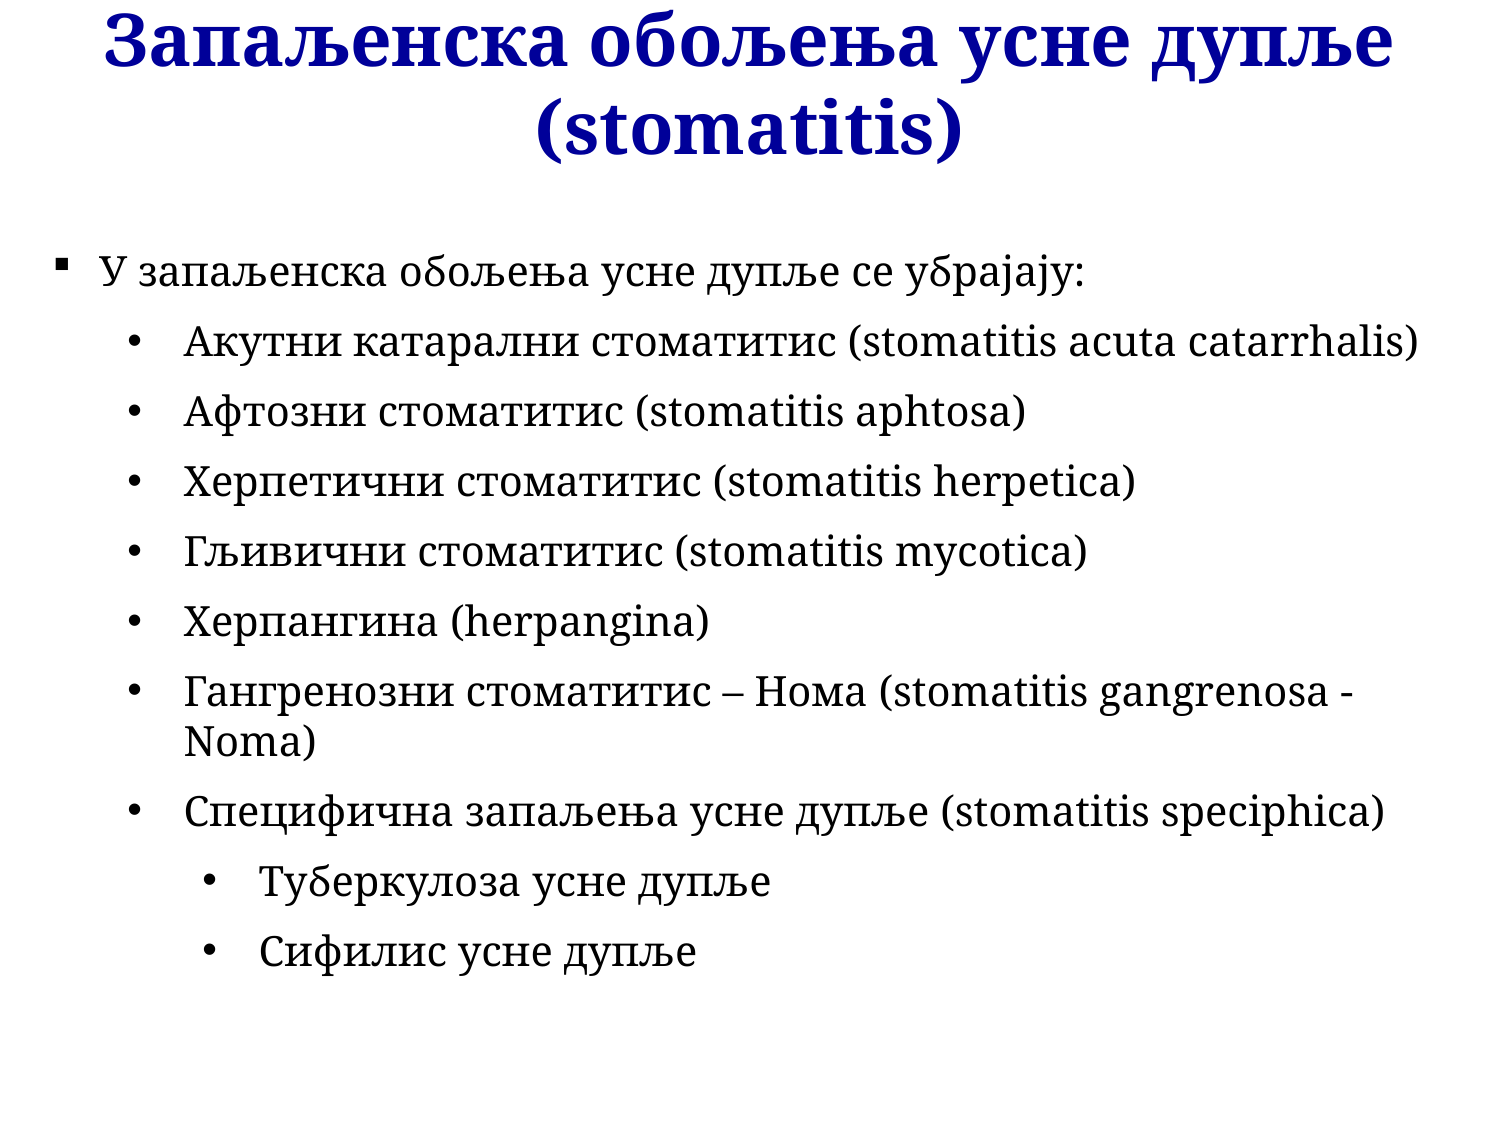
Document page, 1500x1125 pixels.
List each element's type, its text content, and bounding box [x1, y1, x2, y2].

text_box Запаљенска обољења усне дупље (stomatitis) [0, 12, 1500, 151]
text_box У запаљенска обољења усне дупље се убрајају: Акутни катарални стоматитис (stomatitis acuta catarrhalis) Афтозни стоматитис (stomatitis aphtosa) Херпетични стоматитис (stomatitis herpetica) Гљивични стоматитис (stomatitis mycotica) Херпангина (herpangina) Гангренозни стоматитис – Нома (stomatitis gangrenosa - Noma) Специфична запаљења усне дупље (stomatitis speciphica) Туберкулоза усне дупље Сифилис усне дупље [37, 187, 1488, 983]
